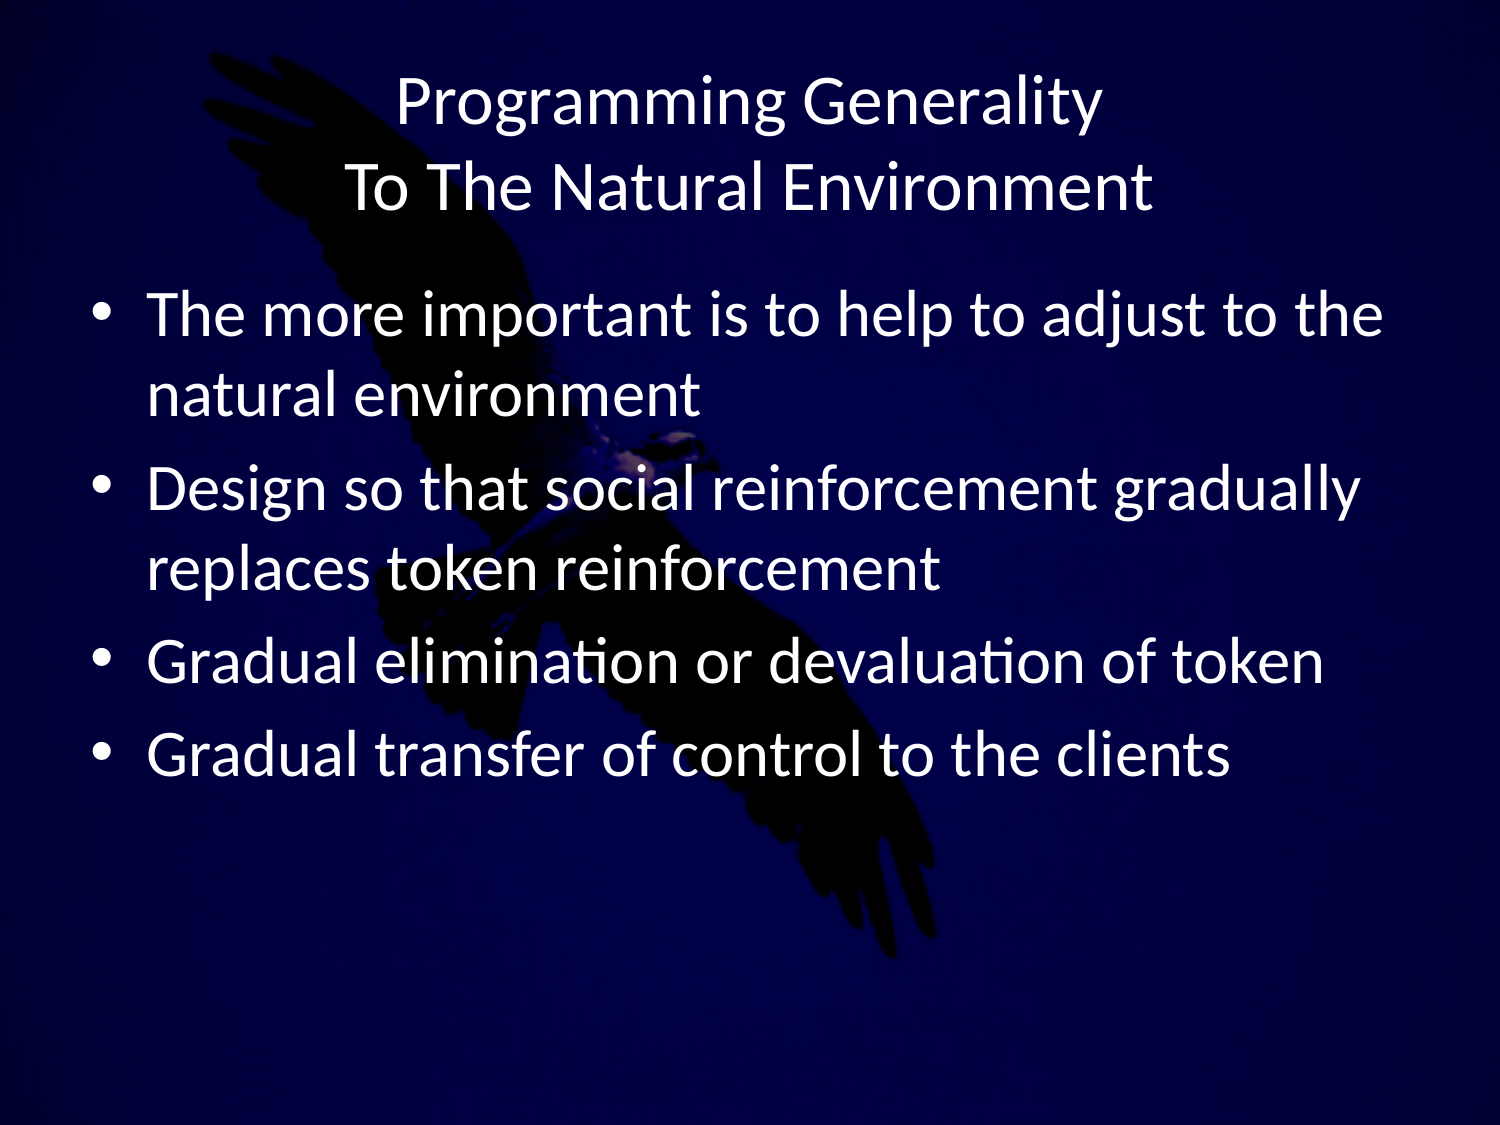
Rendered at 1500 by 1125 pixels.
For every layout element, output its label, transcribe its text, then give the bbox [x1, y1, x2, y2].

picture [0, 0, 1500, 1125]
title Programming Generality To The Natural Environment [75, 45, 1425, 233]
list The more important is to help to adjust to the natural environment Design so that social reinforcement gradually replaces token reinforcement Gradual elimination or devaluation of token Gradual transfer of control to the clients [75, 262, 1425, 1005]
